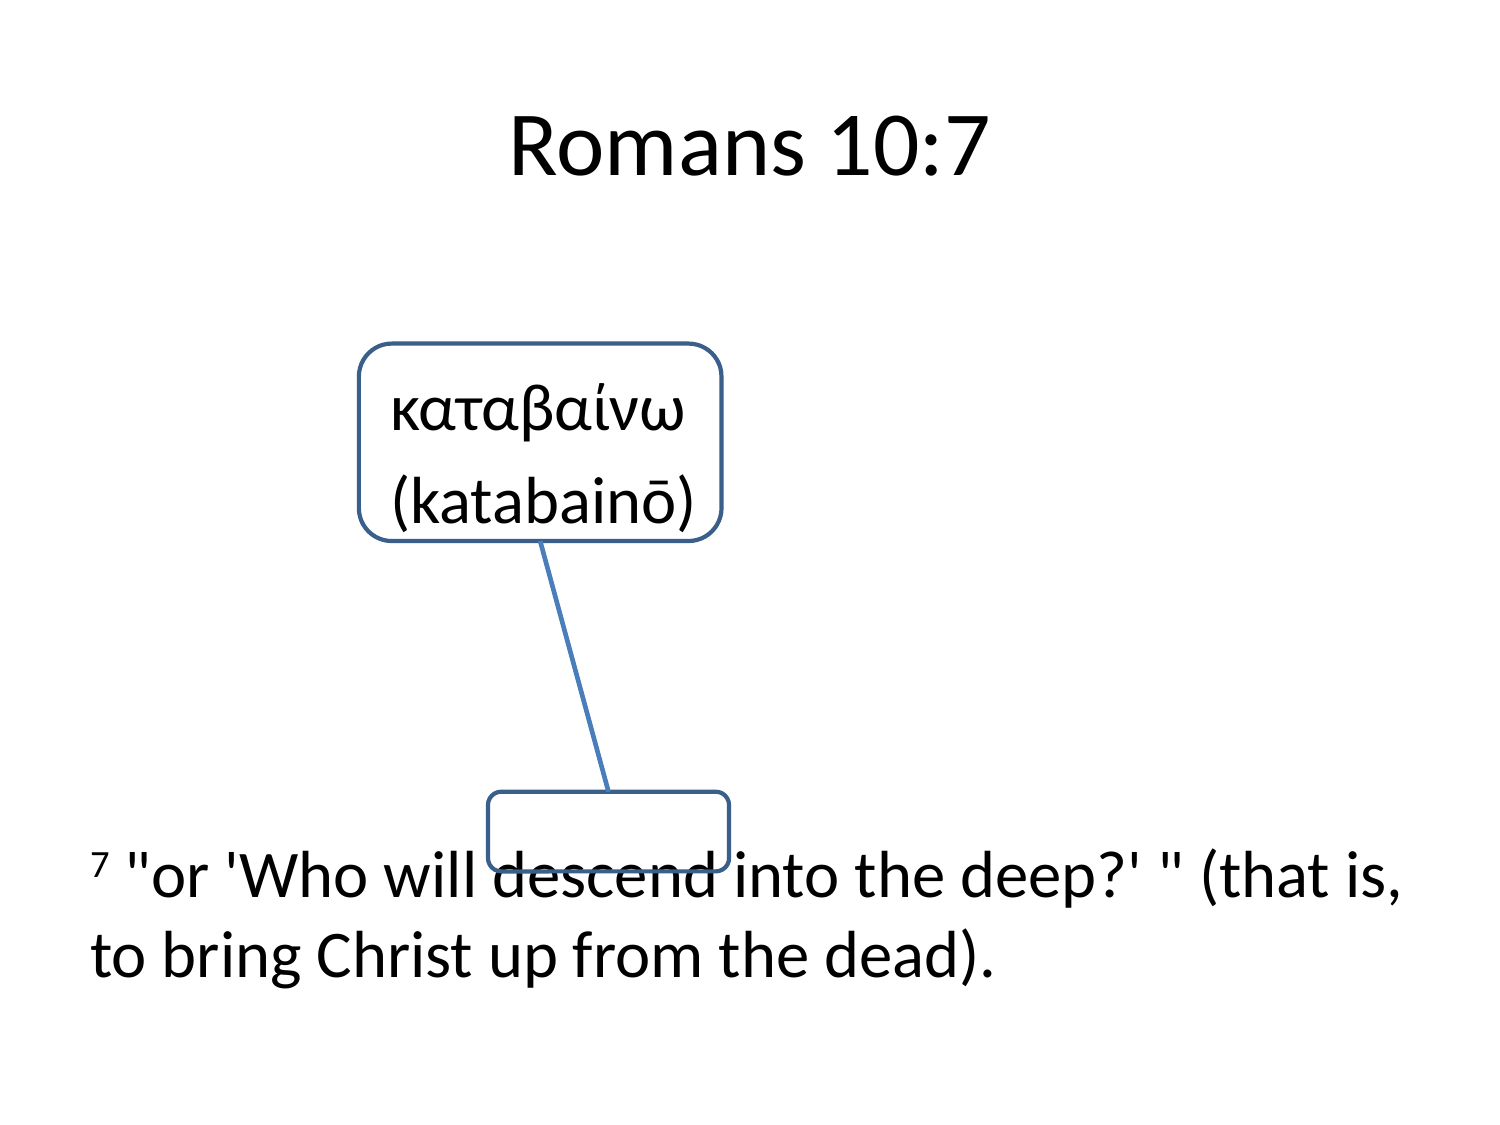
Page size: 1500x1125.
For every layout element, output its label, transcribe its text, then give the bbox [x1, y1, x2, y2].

text_box [485, 789, 732, 874]
text_box [356, 341, 724, 544]
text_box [539, 540, 609, 792]
title Romans 10:7 [75, 45, 1425, 233]
list καταβαίνω (katabainō) 7 "or 'Who will descend into the deep?' " (that is, to bring Christ up from the dead). [75, 262, 1425, 1005]
